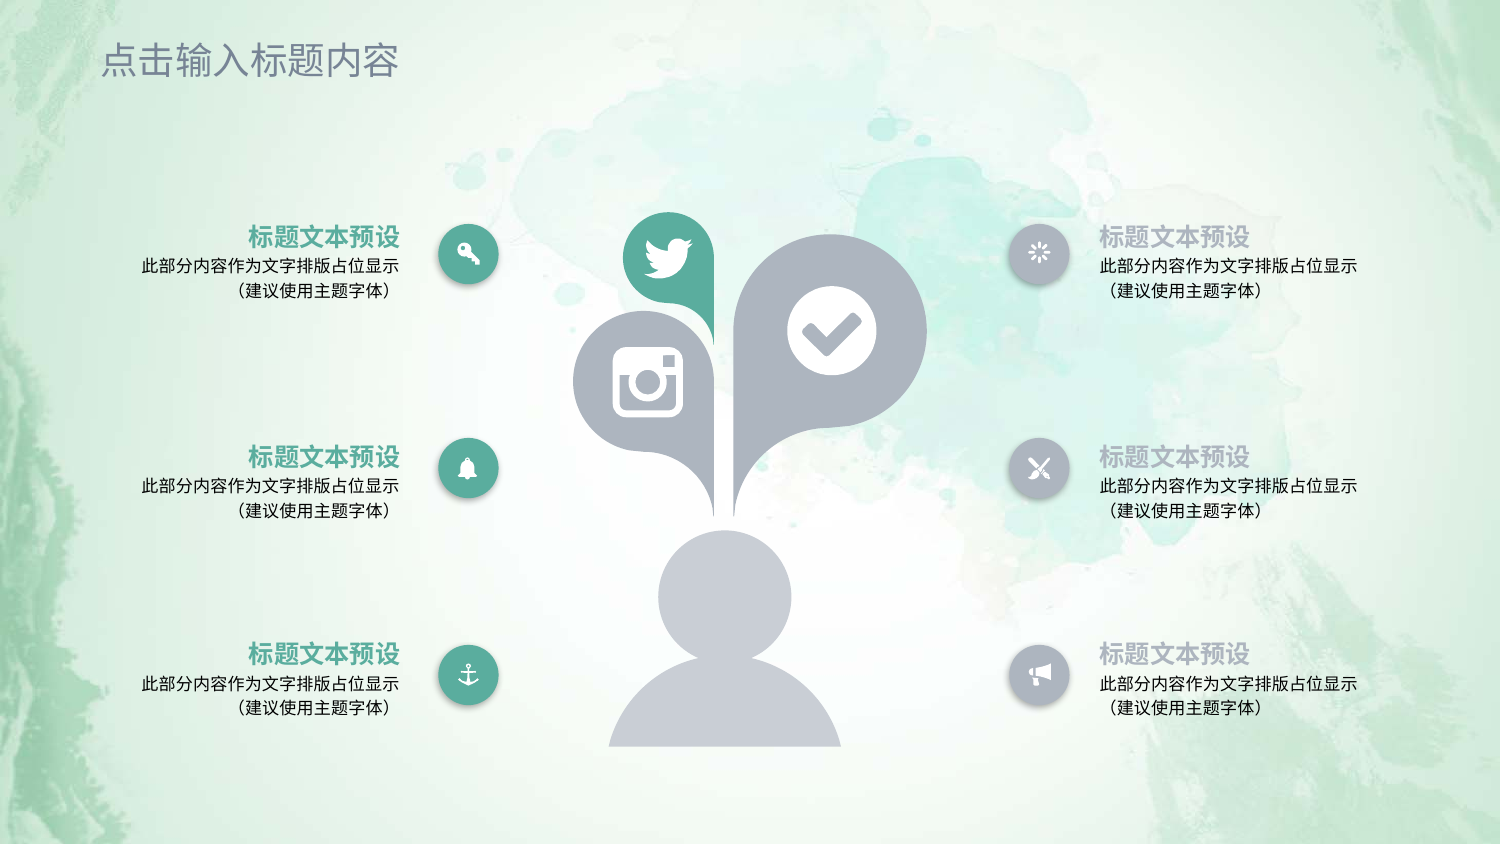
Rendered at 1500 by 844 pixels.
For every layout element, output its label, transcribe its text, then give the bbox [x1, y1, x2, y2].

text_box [572, 743, 928, 747]
picture [0, 0, 1500, 844]
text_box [572, 211, 928, 219]
text_box 点击输入标题内容 [100, 28, 450, 91]
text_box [105, 220, 1395, 735]
